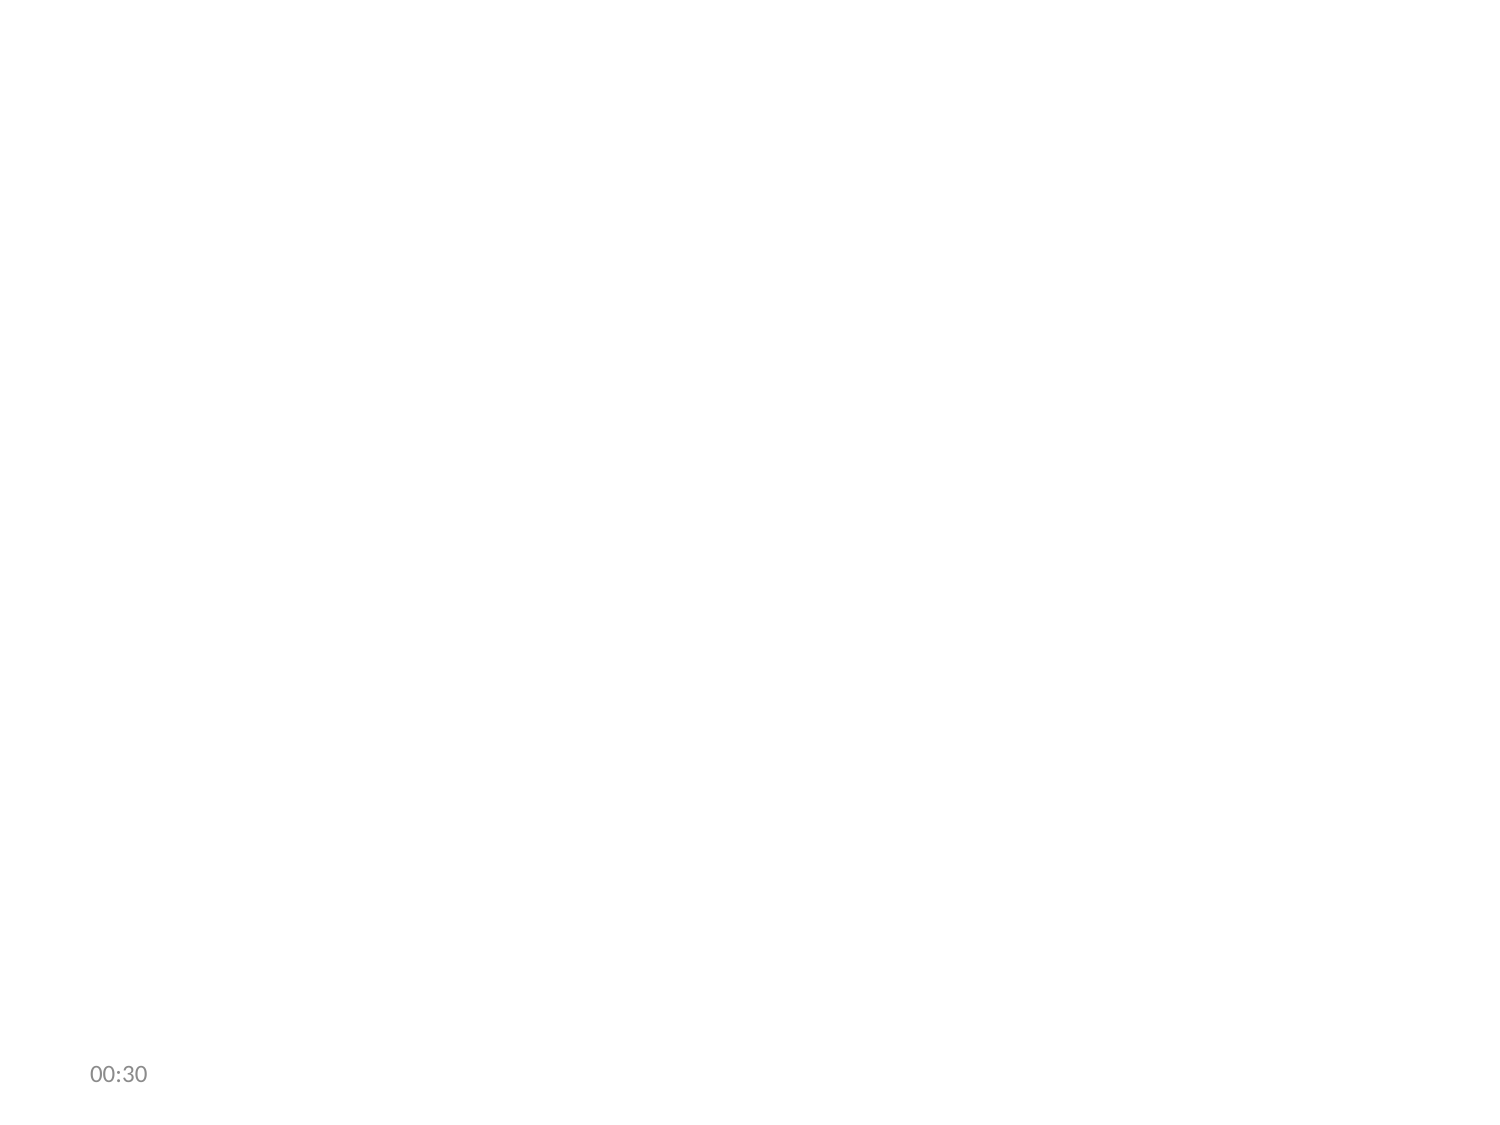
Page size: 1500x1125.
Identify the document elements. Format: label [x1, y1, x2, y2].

slide_number [75, 1042, 425, 1103]
